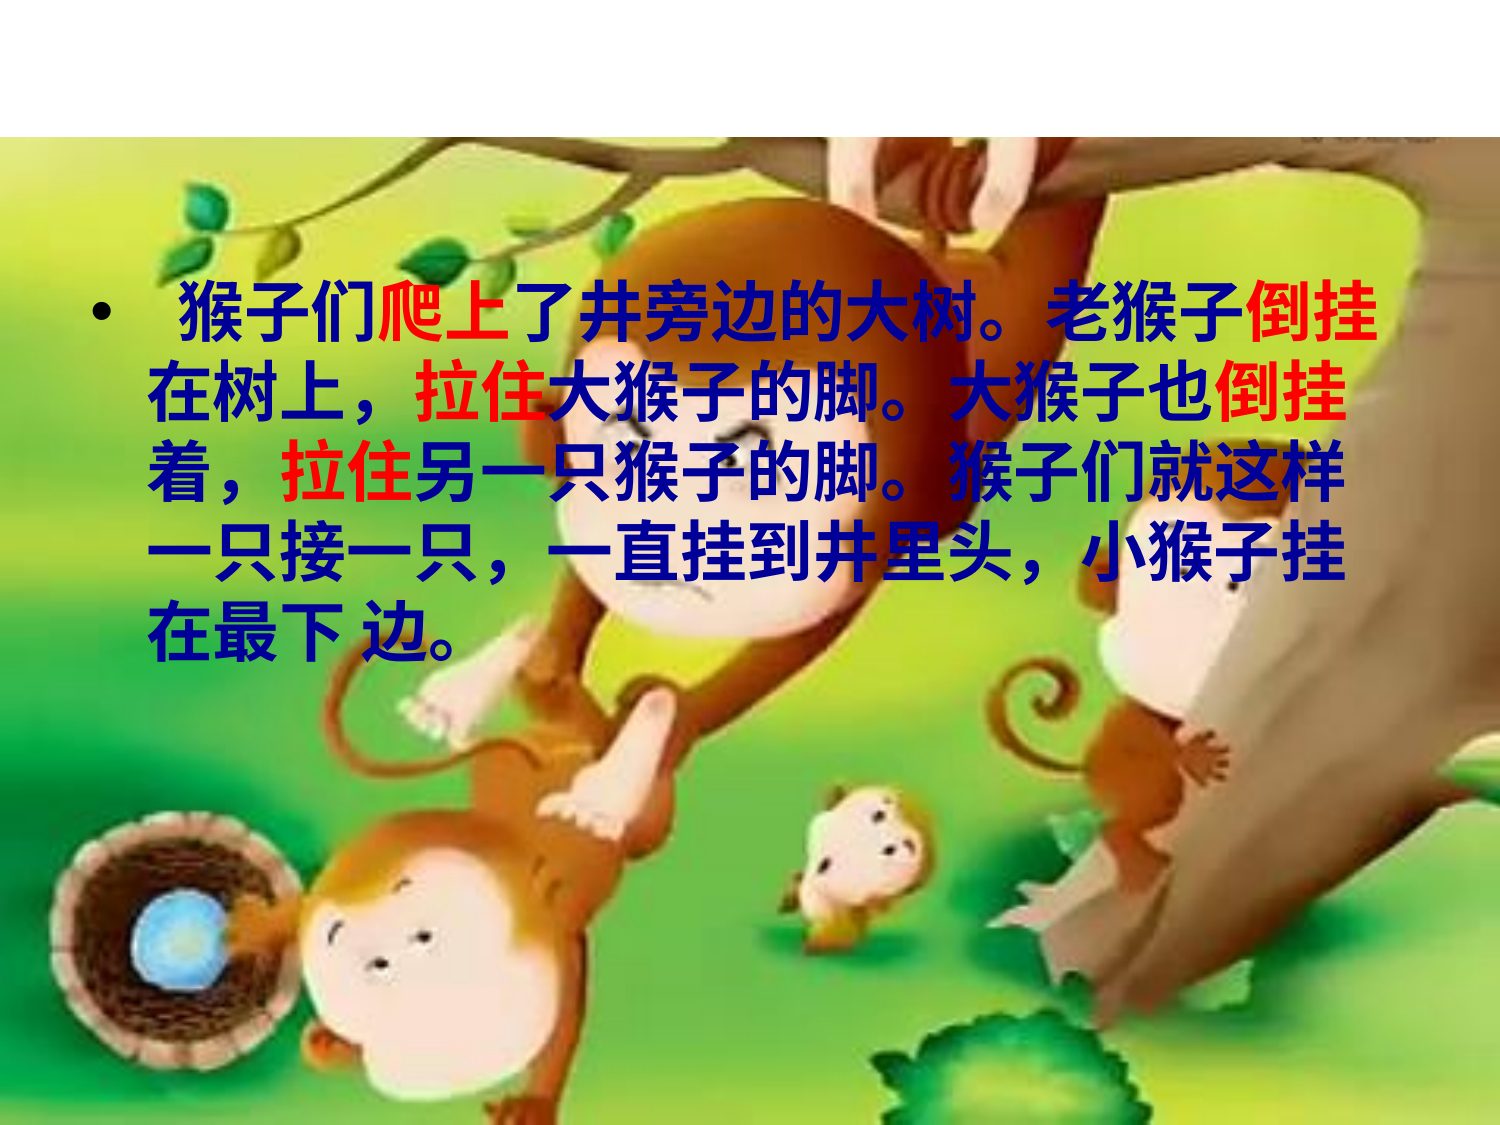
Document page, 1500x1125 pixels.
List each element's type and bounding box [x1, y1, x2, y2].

picture [0, 137, 1500, 1125]
